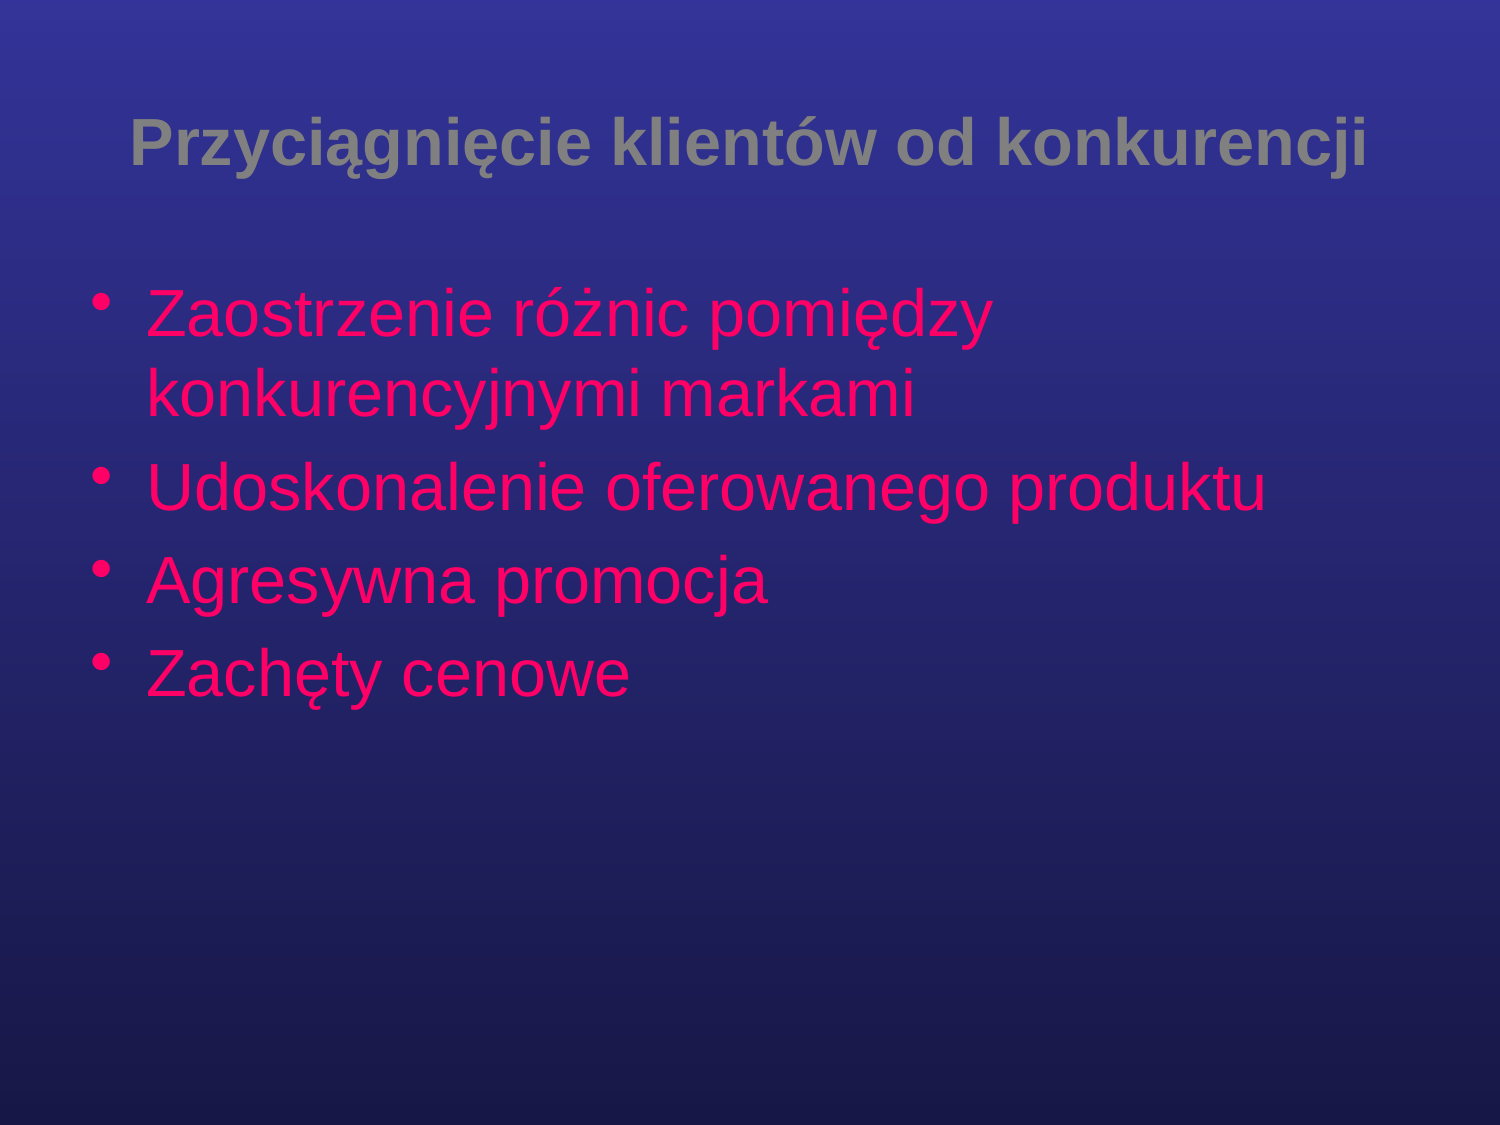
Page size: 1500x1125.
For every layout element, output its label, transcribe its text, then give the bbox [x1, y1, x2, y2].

title Przyciągnięcie klientów od konkurencji [74, 44, 1426, 233]
list Zaostrzenie różnic pomiędzy konkurencyjnymi markami Udoskonalenie oferowanego produktu Agresywna promocja Zachęty cenowe [74, 262, 1426, 1006]
